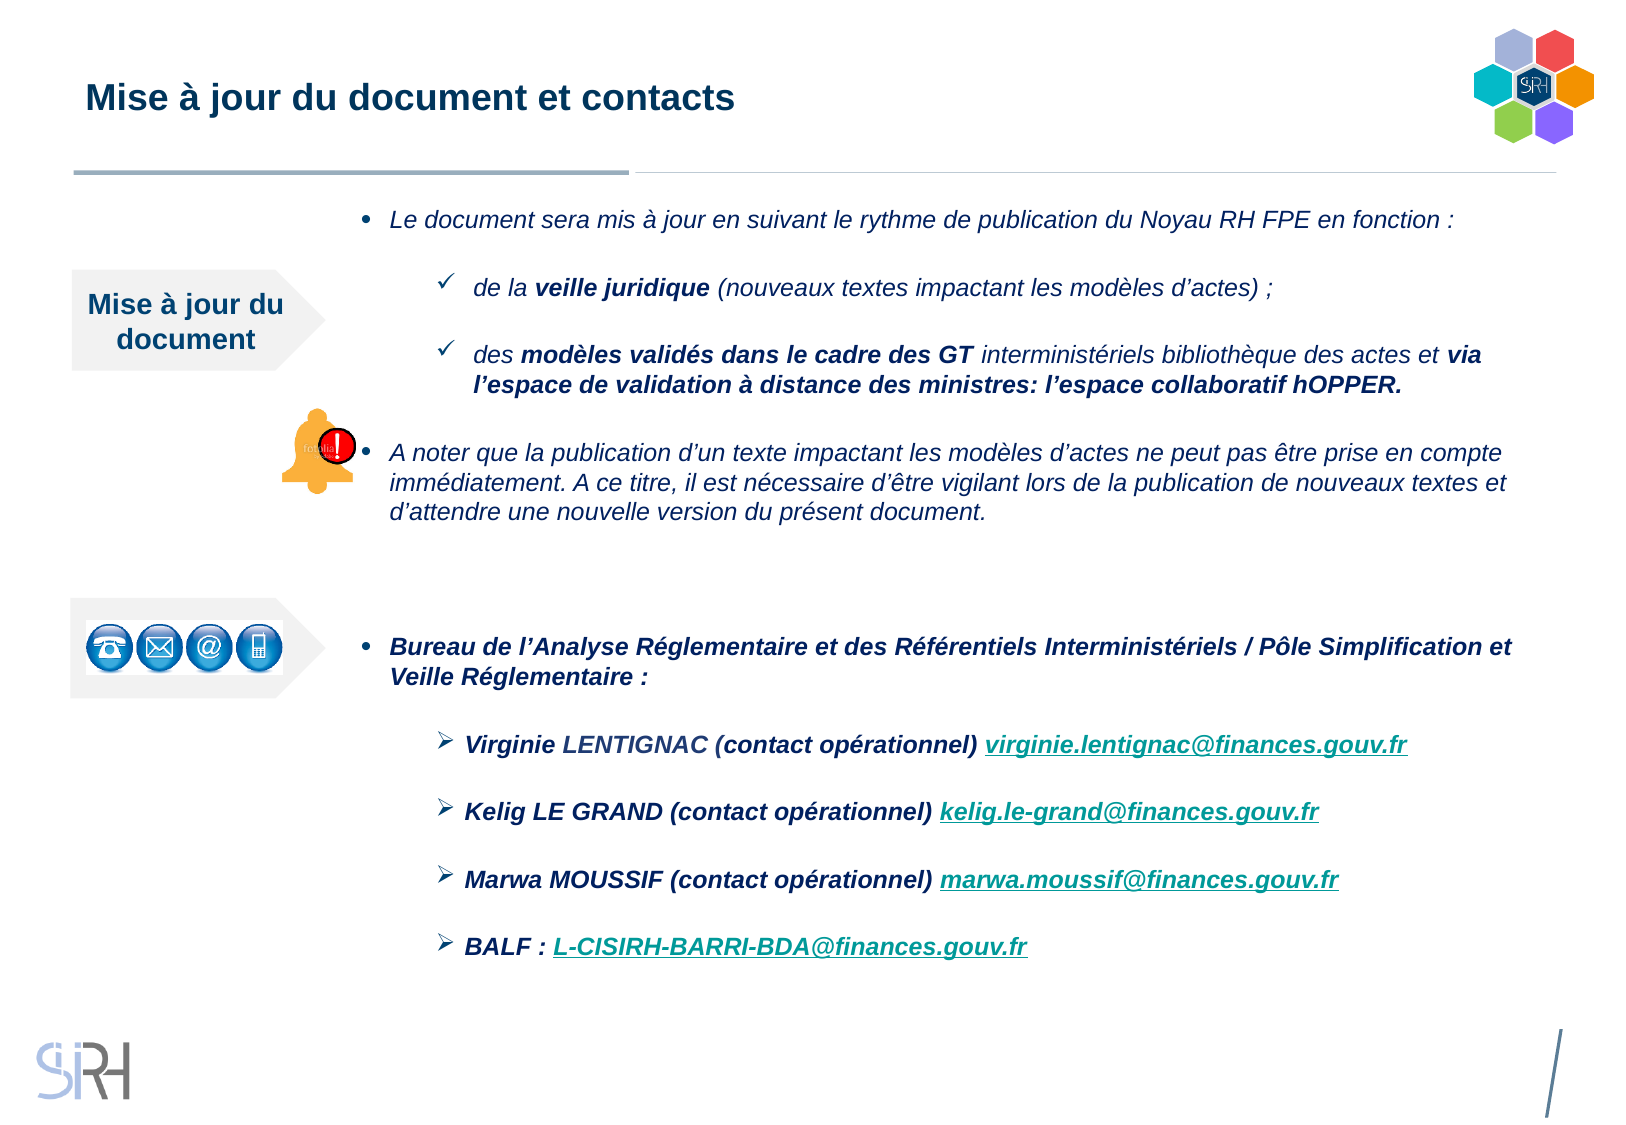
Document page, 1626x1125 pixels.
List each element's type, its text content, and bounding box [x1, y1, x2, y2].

picture [280, 408, 356, 495]
picture [29, 1035, 136, 1106]
text_box Mise à jour du document [71, 269, 326, 371]
list Le document sera mis à jour en suivant le rythme de publication du Noyau RH FPE en fonction : de la veille juridique (nouveaux textes impactant les modèles d’actes) ; des modèles validés dans le cadre des GT interministériels bibliothèque des actes et via l’espace de validation à distance des ministres: l’espace collaboratif hOPPER. A noter que la publication d’un texte impactant les modèles d’actes ne peut pas être prise en compte immédiatement. A ce titre, il est nécessaire d’être vigilant lors de la publication de nouveaux textes et d’attendre une nouvelle version du présent document. Bureau de l’Analyse Réglementaire et des Référentiels Interministériels / Pôle Simplification et Veille Réglementaire : Virginie LENTIGNAC (contact opérationnel) virginie.lentignac@finances.gouv.fr Kelig LE GRAND (contact opérationnel) kelig.le-grand@finances.gouv.fr Marwa MOUSSIF (contact opérationnel) marwa.moussif@finances.gouv.fr BALF : L-CISIRH-BARRI-BDA@finances.gouv.fr [345, 196, 1557, 770]
picture [86, 620, 283, 675]
title Mise à jour du document et contacts [70, 42, 1558, 150]
text_box [70, 597, 326, 699]
